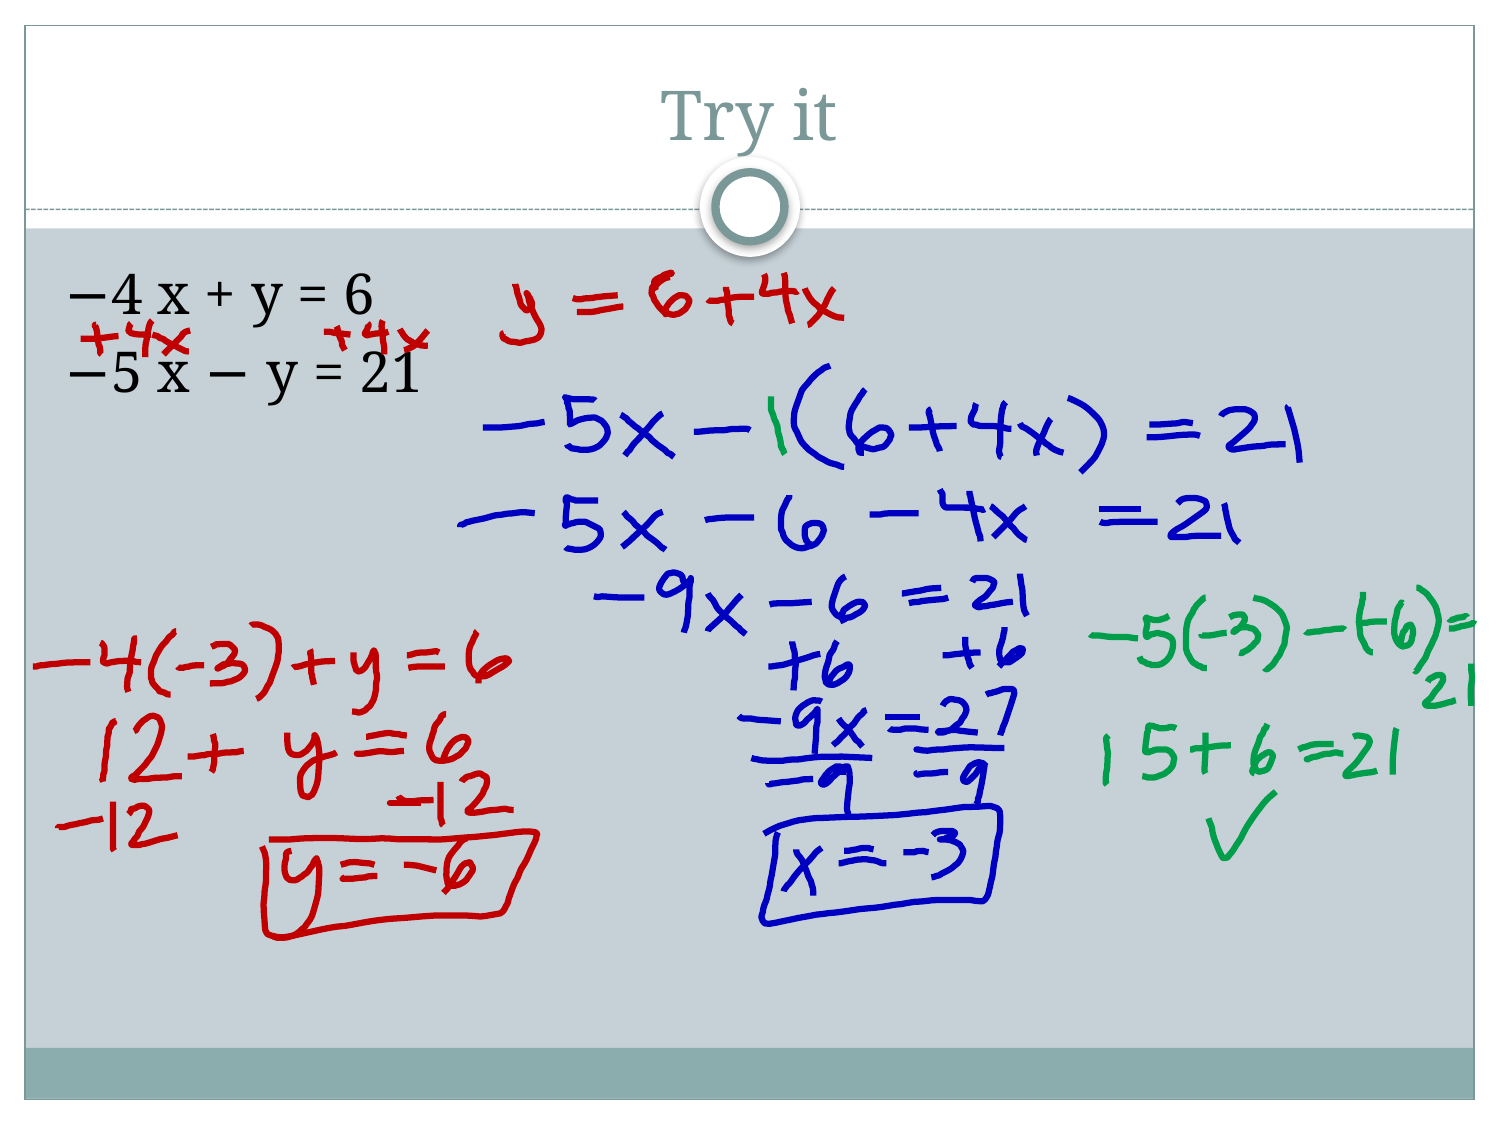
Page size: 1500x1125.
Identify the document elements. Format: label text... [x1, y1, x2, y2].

text_box [1146, 433, 1201, 438]
text_box [915, 746, 1005, 752]
text_box [366, 732, 407, 738]
text_box [1099, 520, 1158, 524]
text_box [760, 805, 1001, 925]
text_box [335, 325, 346, 351]
text_box [624, 412, 664, 456]
text_box [127, 804, 178, 846]
text_box [807, 287, 835, 326]
text_box [969, 403, 1000, 428]
text_box [351, 649, 378, 714]
text_box [126, 637, 137, 693]
text_box [794, 699, 822, 754]
text_box [847, 388, 893, 454]
text_box [397, 795, 434, 803]
text_box [908, 596, 949, 604]
text_box [416, 341, 428, 347]
text_box [915, 771, 949, 776]
text_box [150, 630, 177, 696]
text_box [650, 272, 691, 316]
text_box [1142, 724, 1177, 779]
text_box [768, 653, 821, 668]
text_box [707, 298, 726, 302]
text_box [439, 781, 444, 826]
text_box [791, 641, 796, 660]
text_box [792, 662, 797, 691]
text_box [901, 587, 942, 595]
text_box [576, 305, 624, 313]
text_box [144, 320, 153, 358]
text_box [406, 650, 440, 656]
text_box [937, 698, 978, 734]
text_box [888, 727, 929, 731]
text_box [998, 627, 1024, 668]
text_box [973, 503, 986, 511]
text_box [173, 345, 189, 353]
text_box [964, 636, 973, 669]
text_box [403, 329, 429, 351]
text_box [621, 511, 664, 548]
list −4 x + y = 6 −5 x − y = 21 [49, 250, 1445, 1001]
text_box [822, 304, 845, 319]
text_box [152, 333, 172, 345]
text_box [130, 715, 182, 781]
text_box [767, 778, 814, 786]
text_box [408, 665, 445, 669]
text_box [564, 396, 609, 451]
text_box [1414, 587, 1440, 673]
text_box [1448, 615, 1468, 621]
text_box [1067, 397, 1105, 473]
text_box [340, 332, 351, 336]
text_box [101, 720, 116, 782]
text_box [620, 414, 643, 433]
text_box [57, 817, 104, 829]
text_box [1035, 418, 1052, 456]
text_box [100, 641, 130, 665]
text_box [751, 755, 873, 762]
text_box [1391, 728, 1398, 775]
text_box [990, 505, 1008, 522]
text_box [1185, 596, 1207, 669]
text_box [1019, 573, 1028, 617]
text_box [96, 340, 103, 355]
text_box [770, 396, 786, 455]
text_box [823, 640, 851, 687]
text_box [942, 652, 966, 656]
text_box [1138, 615, 1174, 666]
text_box [780, 495, 825, 550]
text_box [1203, 749, 1207, 774]
text_box [286, 732, 337, 798]
text_box [992, 505, 1026, 538]
text_box [769, 601, 812, 606]
text_box [724, 614, 747, 635]
text_box [1104, 734, 1110, 786]
text_box [177, 664, 205, 669]
text_box [783, 272, 793, 324]
text_box [461, 772, 514, 814]
text_box [501, 283, 543, 344]
text_box [187, 750, 244, 758]
text_box [80, 335, 119, 340]
text_box [927, 408, 941, 452]
text_box [572, 294, 618, 301]
text_box [1207, 791, 1277, 859]
text_box [1306, 751, 1344, 761]
text_box [1229, 613, 1259, 654]
text_box [622, 511, 642, 530]
text_box [323, 331, 338, 335]
text_box [968, 490, 982, 542]
text_box [134, 658, 142, 664]
text_box [729, 295, 755, 300]
text_box [1190, 744, 1231, 751]
text_box [261, 830, 538, 939]
text_box [725, 286, 734, 325]
text_box [1304, 627, 1346, 634]
text_box [1344, 734, 1378, 777]
text_box [1200, 632, 1227, 637]
text_box [399, 328, 417, 343]
text_box [1469, 663, 1473, 706]
text_box [1393, 601, 1414, 648]
text_box [761, 273, 784, 295]
text_box [971, 577, 1013, 608]
text_box [832, 709, 867, 746]
text_box [1253, 596, 1288, 670]
text_box [985, 688, 1015, 736]
text_box [1089, 633, 1139, 640]
text_box [998, 401, 1007, 458]
text_box [1358, 591, 1373, 654]
text_box [704, 516, 755, 521]
text_box [127, 322, 146, 336]
text_box [939, 489, 971, 509]
text_box [564, 496, 602, 551]
text_box [211, 733, 217, 753]
text_box [707, 593, 725, 614]
text_box [292, 660, 336, 669]
text_box [482, 421, 545, 429]
text_box [738, 715, 781, 723]
text_box [94, 324, 99, 337]
text_box [1043, 439, 1064, 454]
text_box [1019, 422, 1040, 439]
text_box [210, 755, 216, 773]
text_box [786, 285, 799, 293]
text_box [1220, 408, 1286, 451]
text_box [356, 750, 404, 755]
text_box [162, 329, 191, 355]
text_box [869, 512, 919, 516]
text_box [593, 595, 645, 599]
title Try it [49, 37, 1450, 162]
text_box [792, 364, 845, 468]
text_box [1149, 421, 1193, 426]
text_box [1251, 723, 1274, 775]
text_box [849, 730, 864, 748]
text_box [645, 433, 675, 458]
text_box [32, 661, 91, 668]
text_box [459, 511, 535, 528]
text_box [1169, 497, 1222, 538]
text_box [364, 322, 381, 337]
text_box [209, 643, 246, 685]
text_box [693, 428, 751, 433]
text_box [1448, 622, 1476, 630]
text_box [1008, 523, 1028, 541]
text_box [837, 718, 848, 729]
text_box [804, 288, 824, 309]
text_box [1298, 743, 1334, 751]
text_box [428, 713, 470, 762]
text_box [1424, 674, 1456, 707]
text_box [642, 530, 666, 551]
text_box [830, 575, 866, 624]
text_box [250, 623, 280, 700]
text_box [707, 594, 743, 632]
text_box [380, 320, 386, 355]
text_box [1223, 503, 1240, 544]
text_box [1286, 405, 1301, 463]
text_box [962, 761, 987, 805]
text_box [310, 665, 315, 685]
text_box [658, 571, 692, 633]
text_box [1004, 424, 1012, 430]
text_box [467, 630, 510, 684]
text_box [820, 765, 851, 816]
